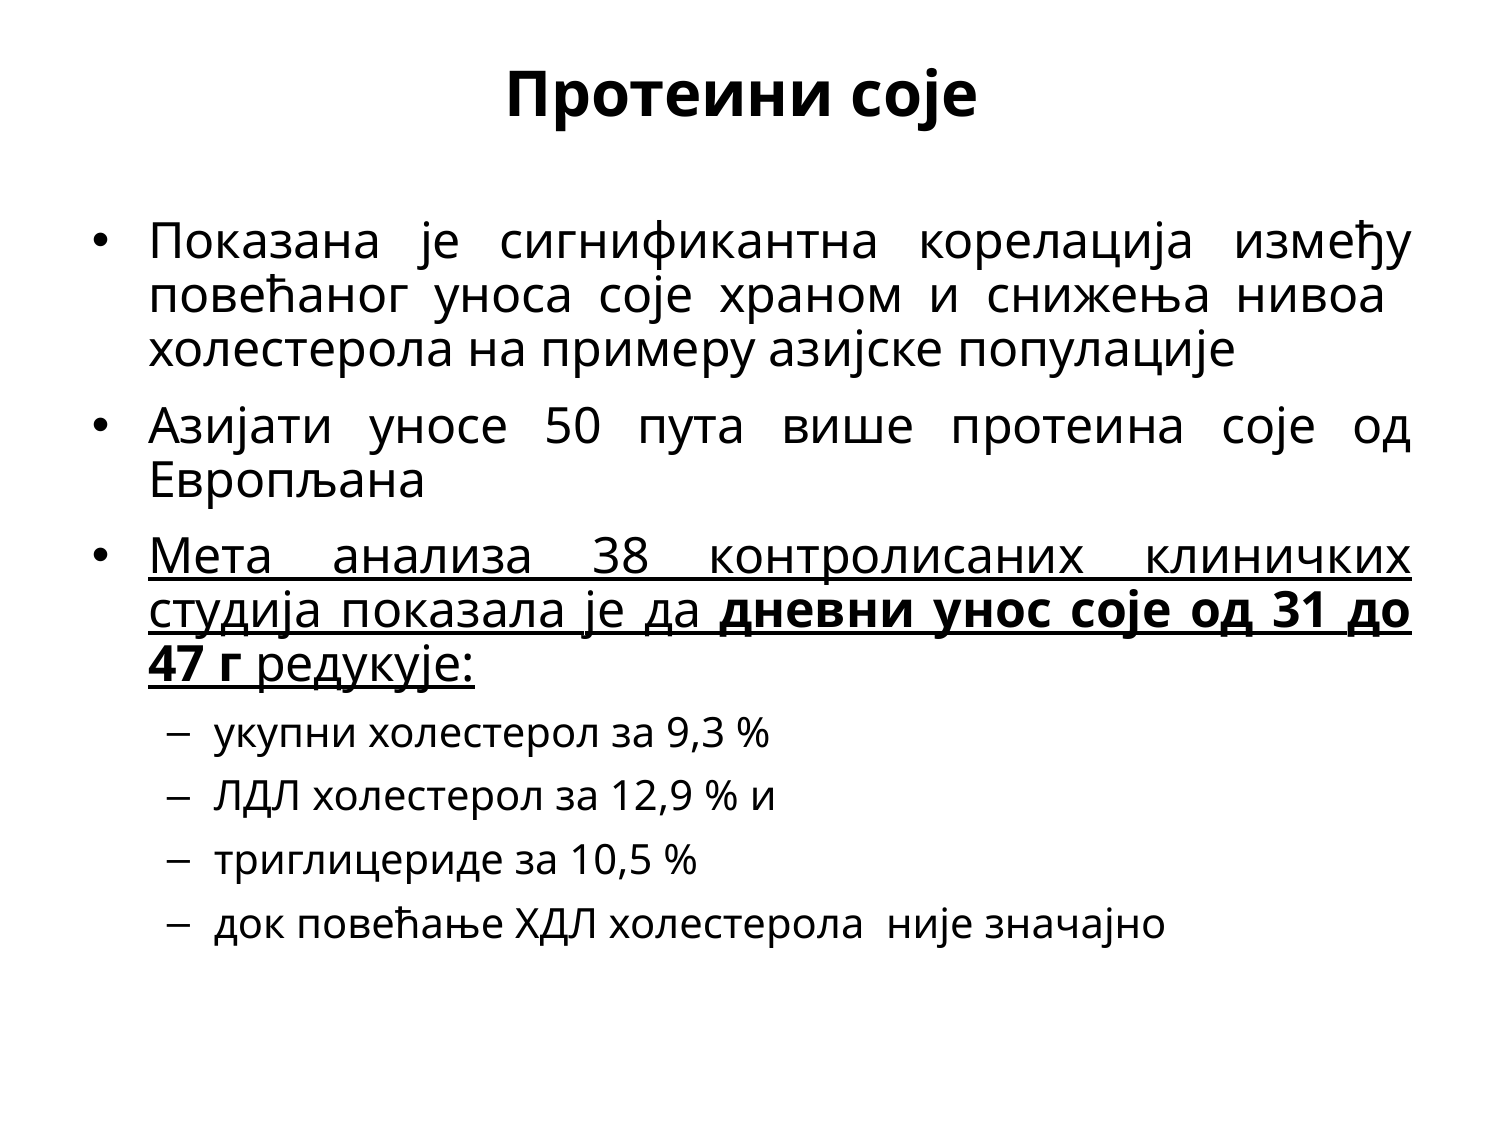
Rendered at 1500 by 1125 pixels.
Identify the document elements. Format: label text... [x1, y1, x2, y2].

list Показана је сигнификантна корелација између повећаног уноса соје храном и снижења нивоа холестерола на примеру азијске популације Азијати уносе 50 пута више протеина соје од Европљана Мета анализа 38 контролисаних клиничких студија показала је да дневни унос соје од 31 до 47 г редукује: укупни холестерол за 9,3 % ЛДЛ холестерол за 12,9 % и триглицериде за 10,5 % док повећање ХДЛ холестерола није значајно [76, 208, 1427, 1047]
title Протеини соје [75, 45, 1425, 137]
